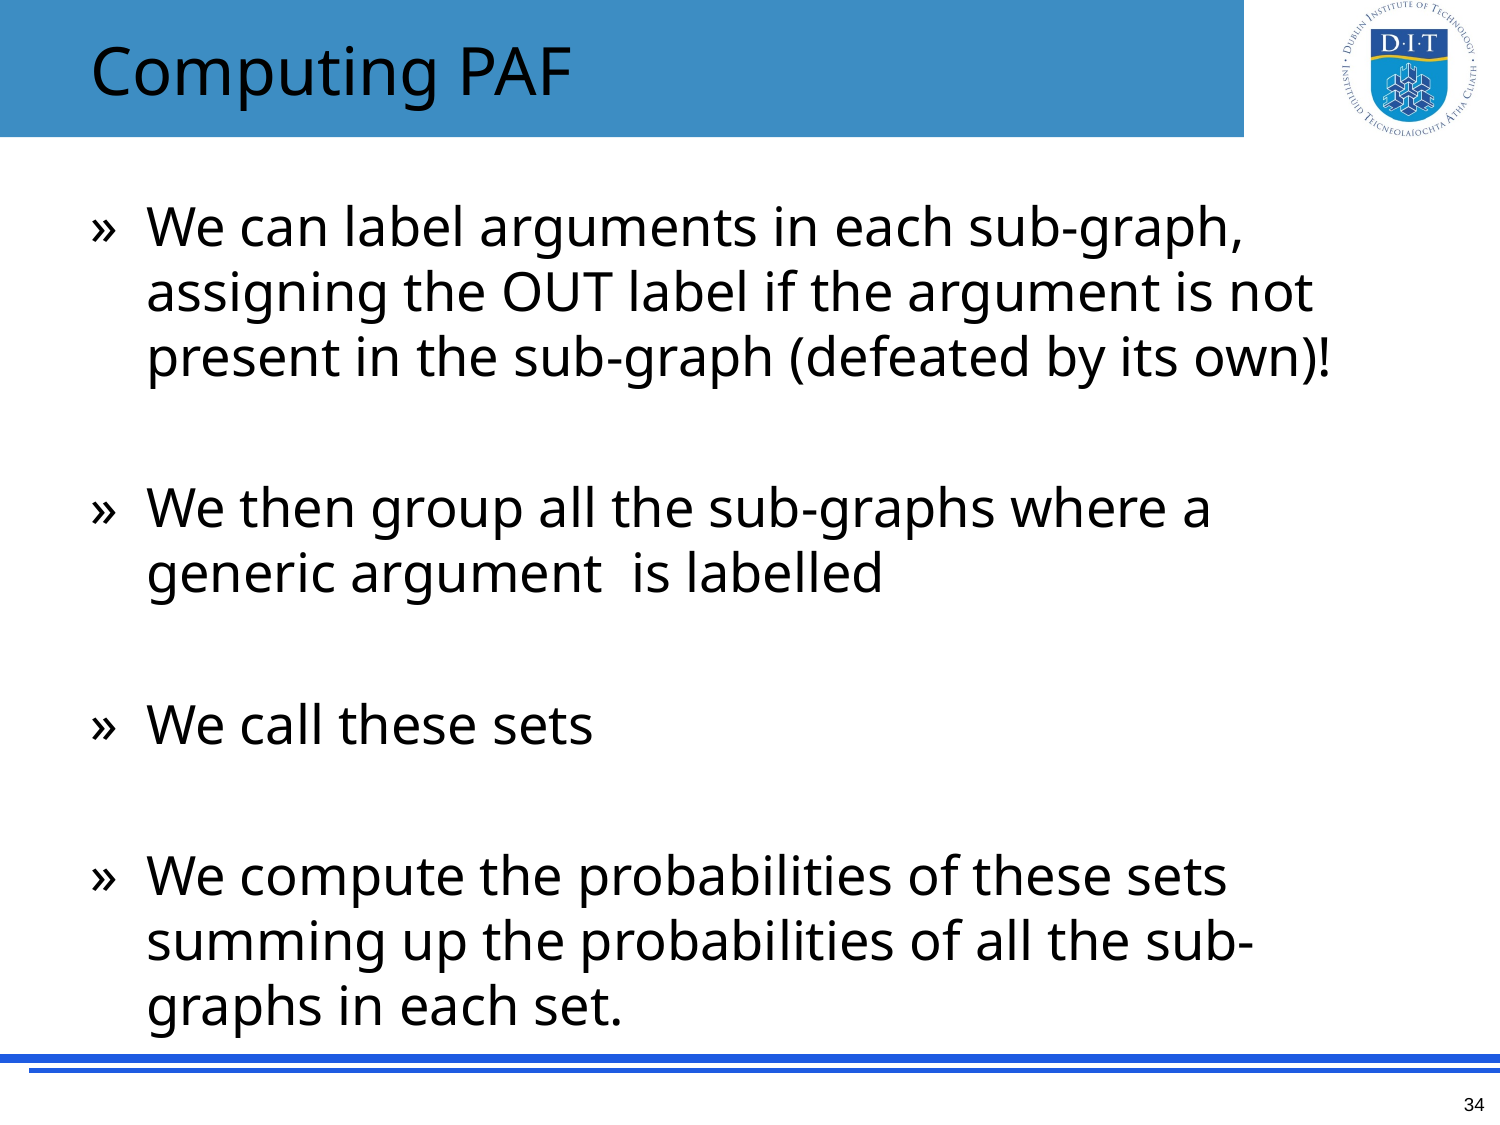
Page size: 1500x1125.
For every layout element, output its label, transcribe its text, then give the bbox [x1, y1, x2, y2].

picture [1340, 0, 1478, 138]
slide_number 34 [1149, 1084, 1500, 1125]
title Computing PAF [74, 0, 1105, 138]
